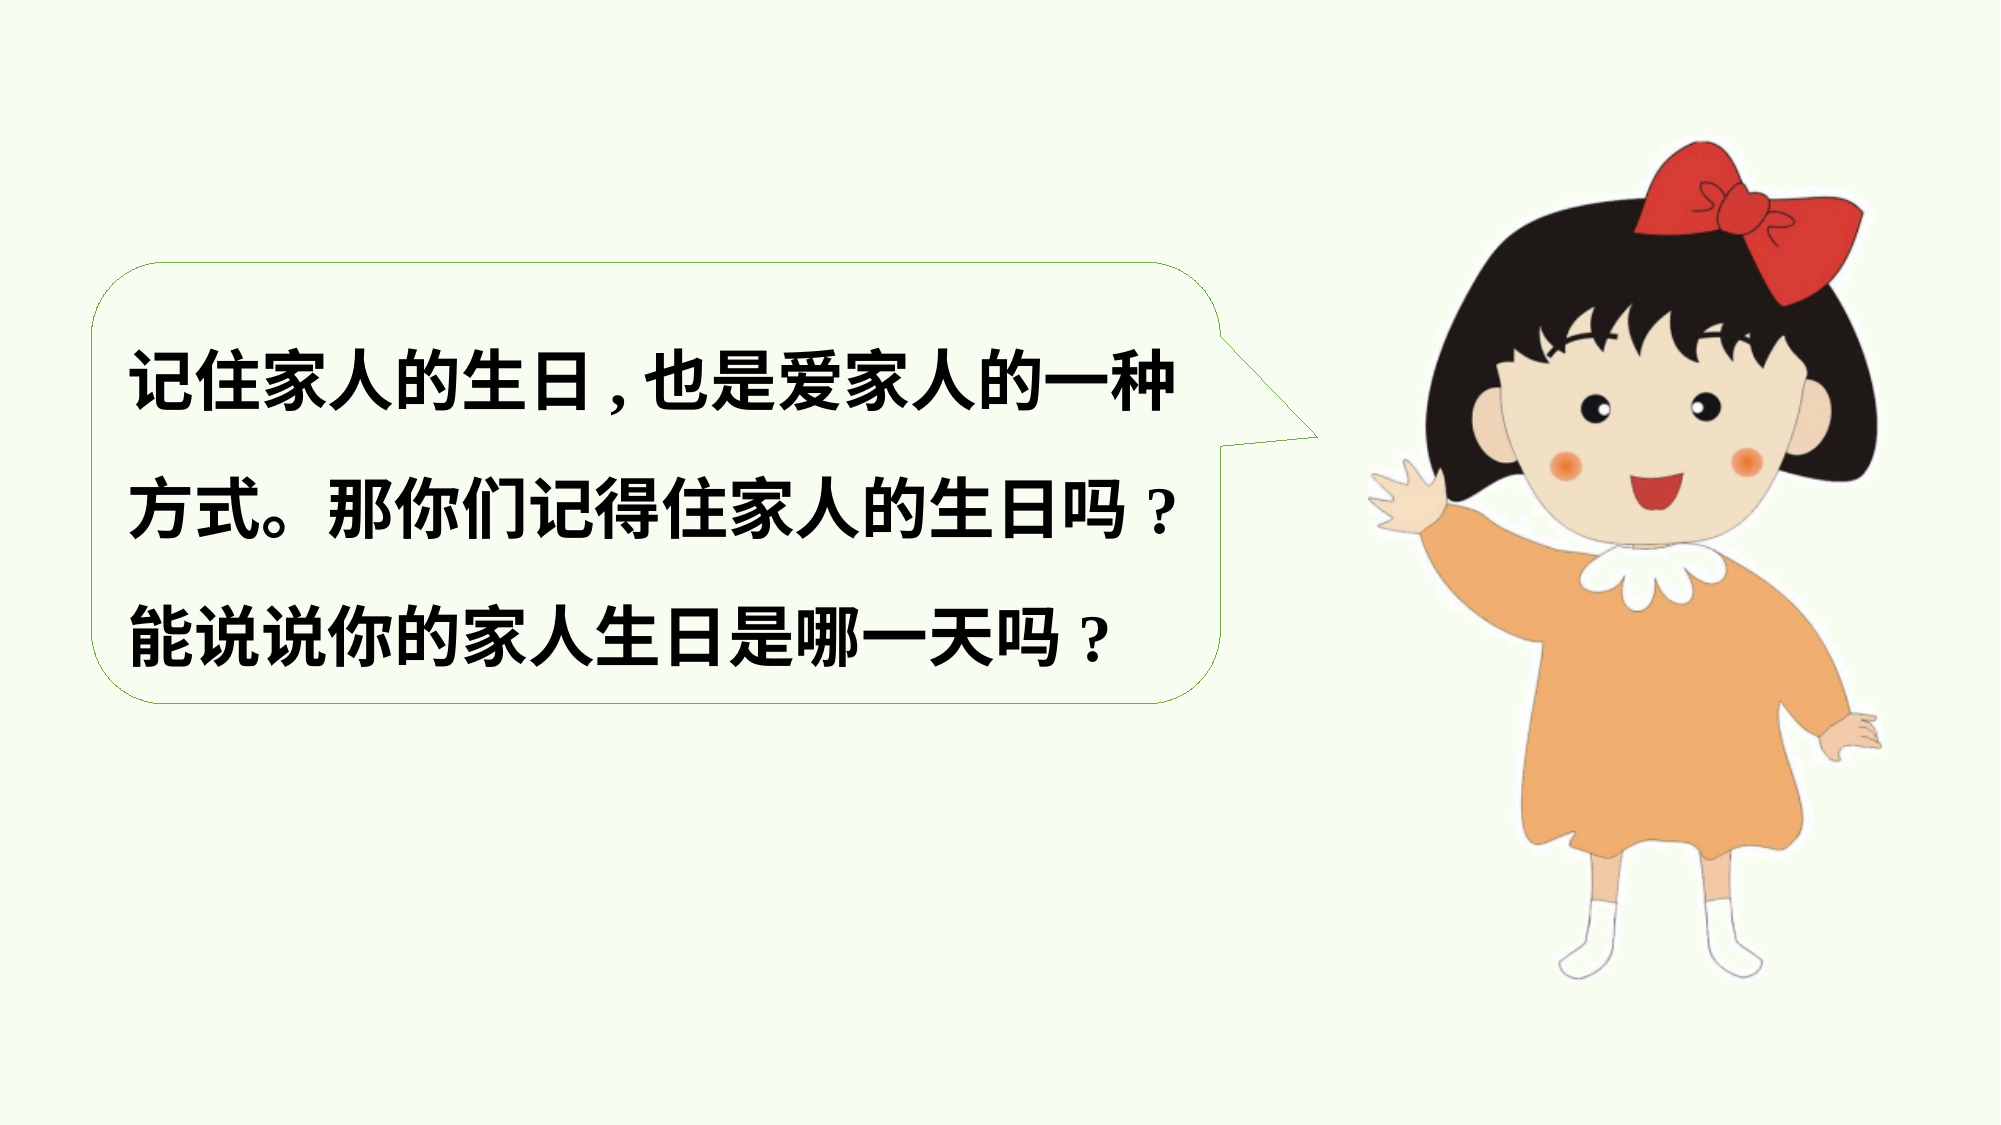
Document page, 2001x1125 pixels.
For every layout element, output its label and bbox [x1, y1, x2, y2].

text_box [91, 105, 1882, 1017]
